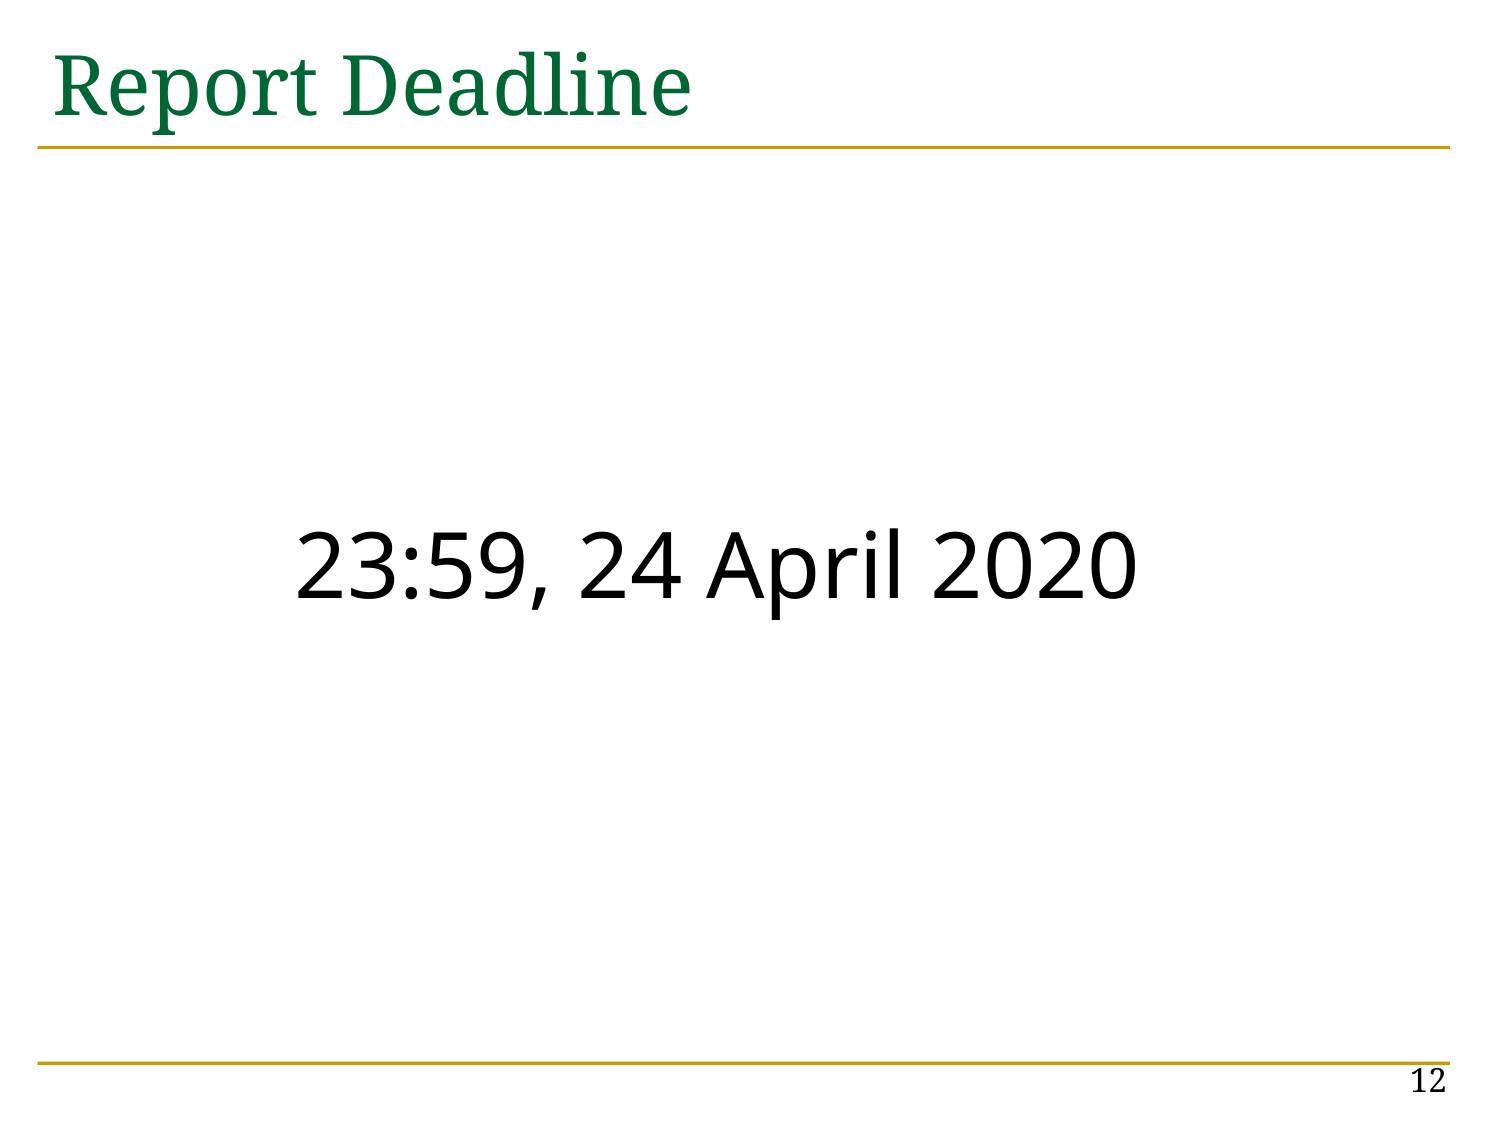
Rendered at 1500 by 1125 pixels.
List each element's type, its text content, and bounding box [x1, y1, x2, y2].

slide_number 12 [1111, 1036, 1462, 1112]
title Report Deadline [37, 24, 1450, 200]
text_box 23:59, 24 April 2020 [279, 499, 1156, 624]
